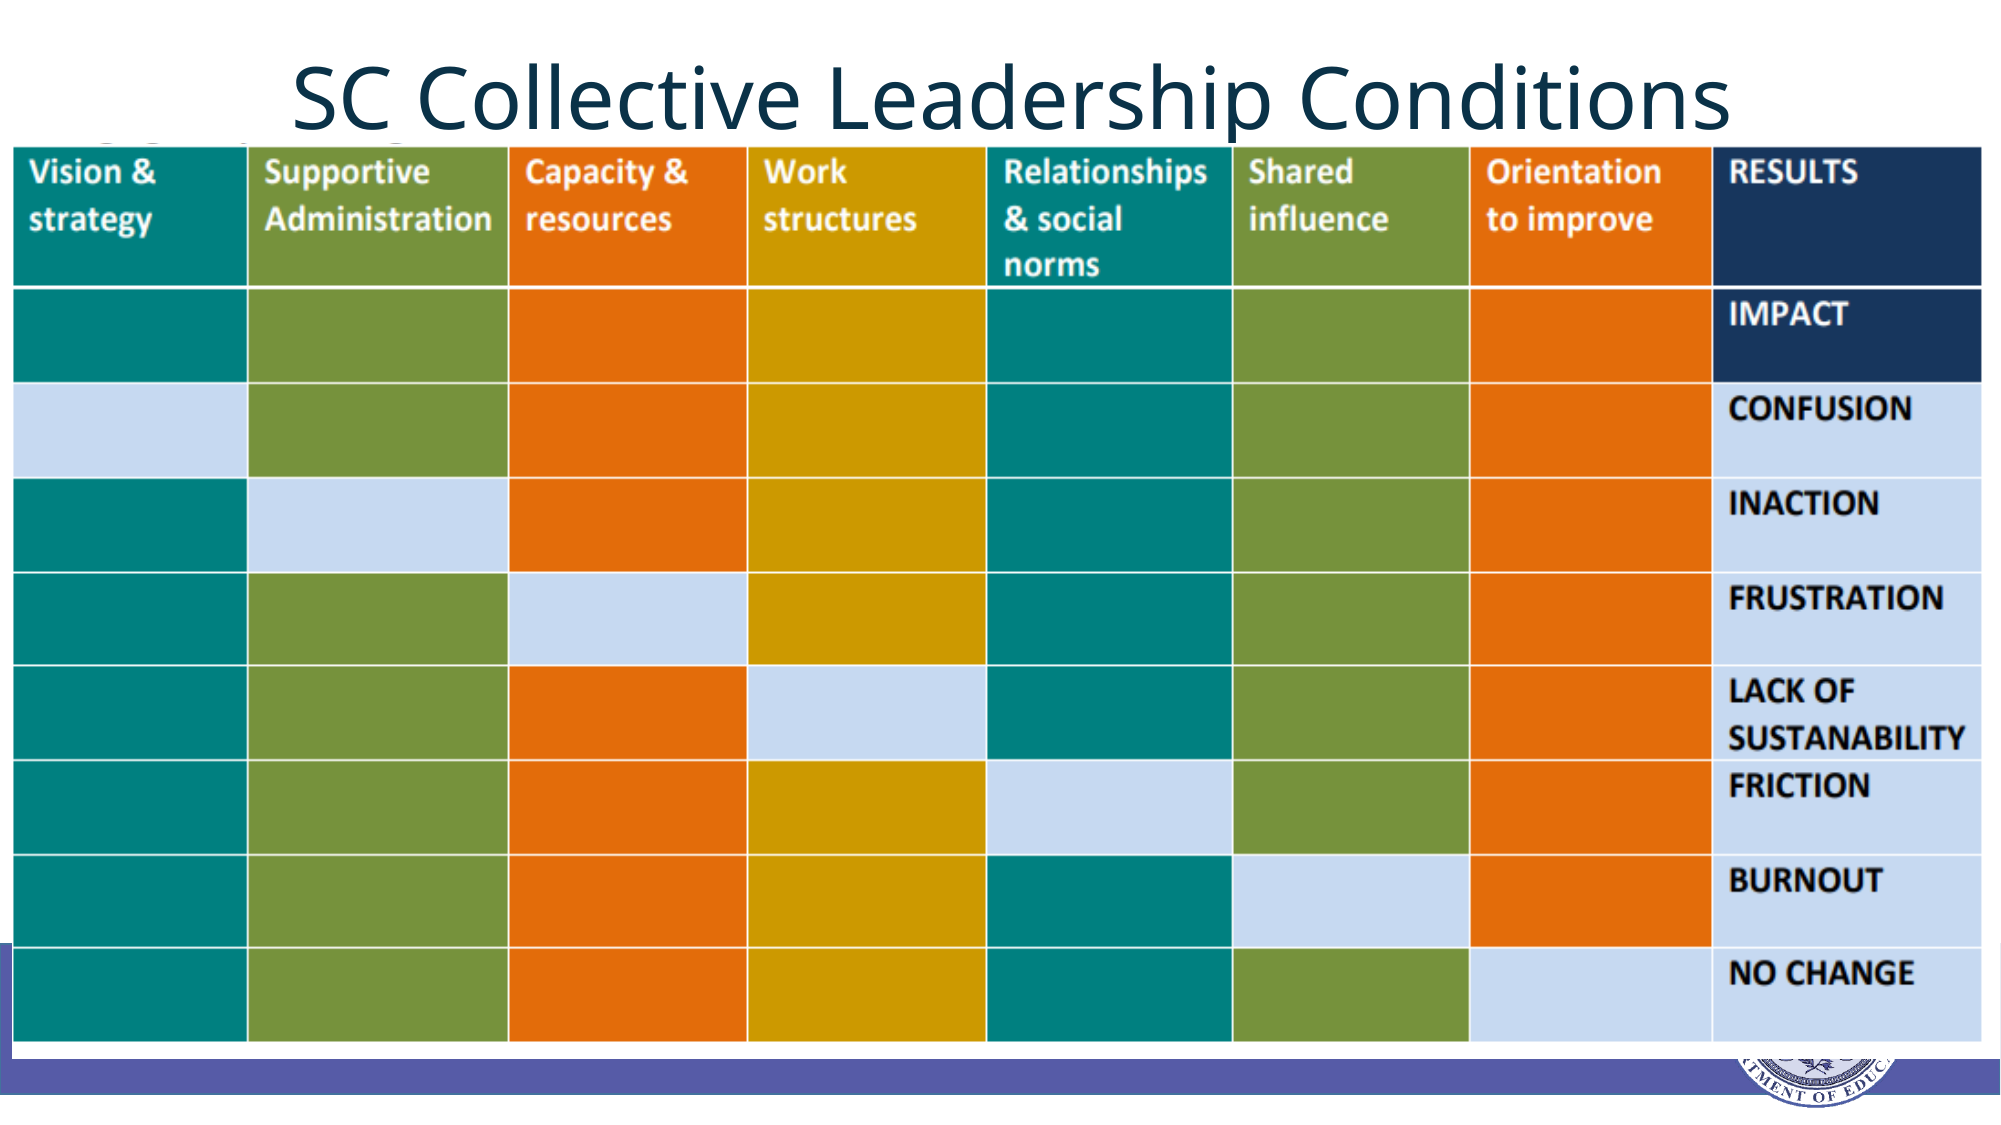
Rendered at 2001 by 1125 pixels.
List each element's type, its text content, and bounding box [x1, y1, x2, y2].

picture [0, 143, 2000, 1109]
title SC Collective Leadership Conditions Matrix [180, 35, 1845, 111]
